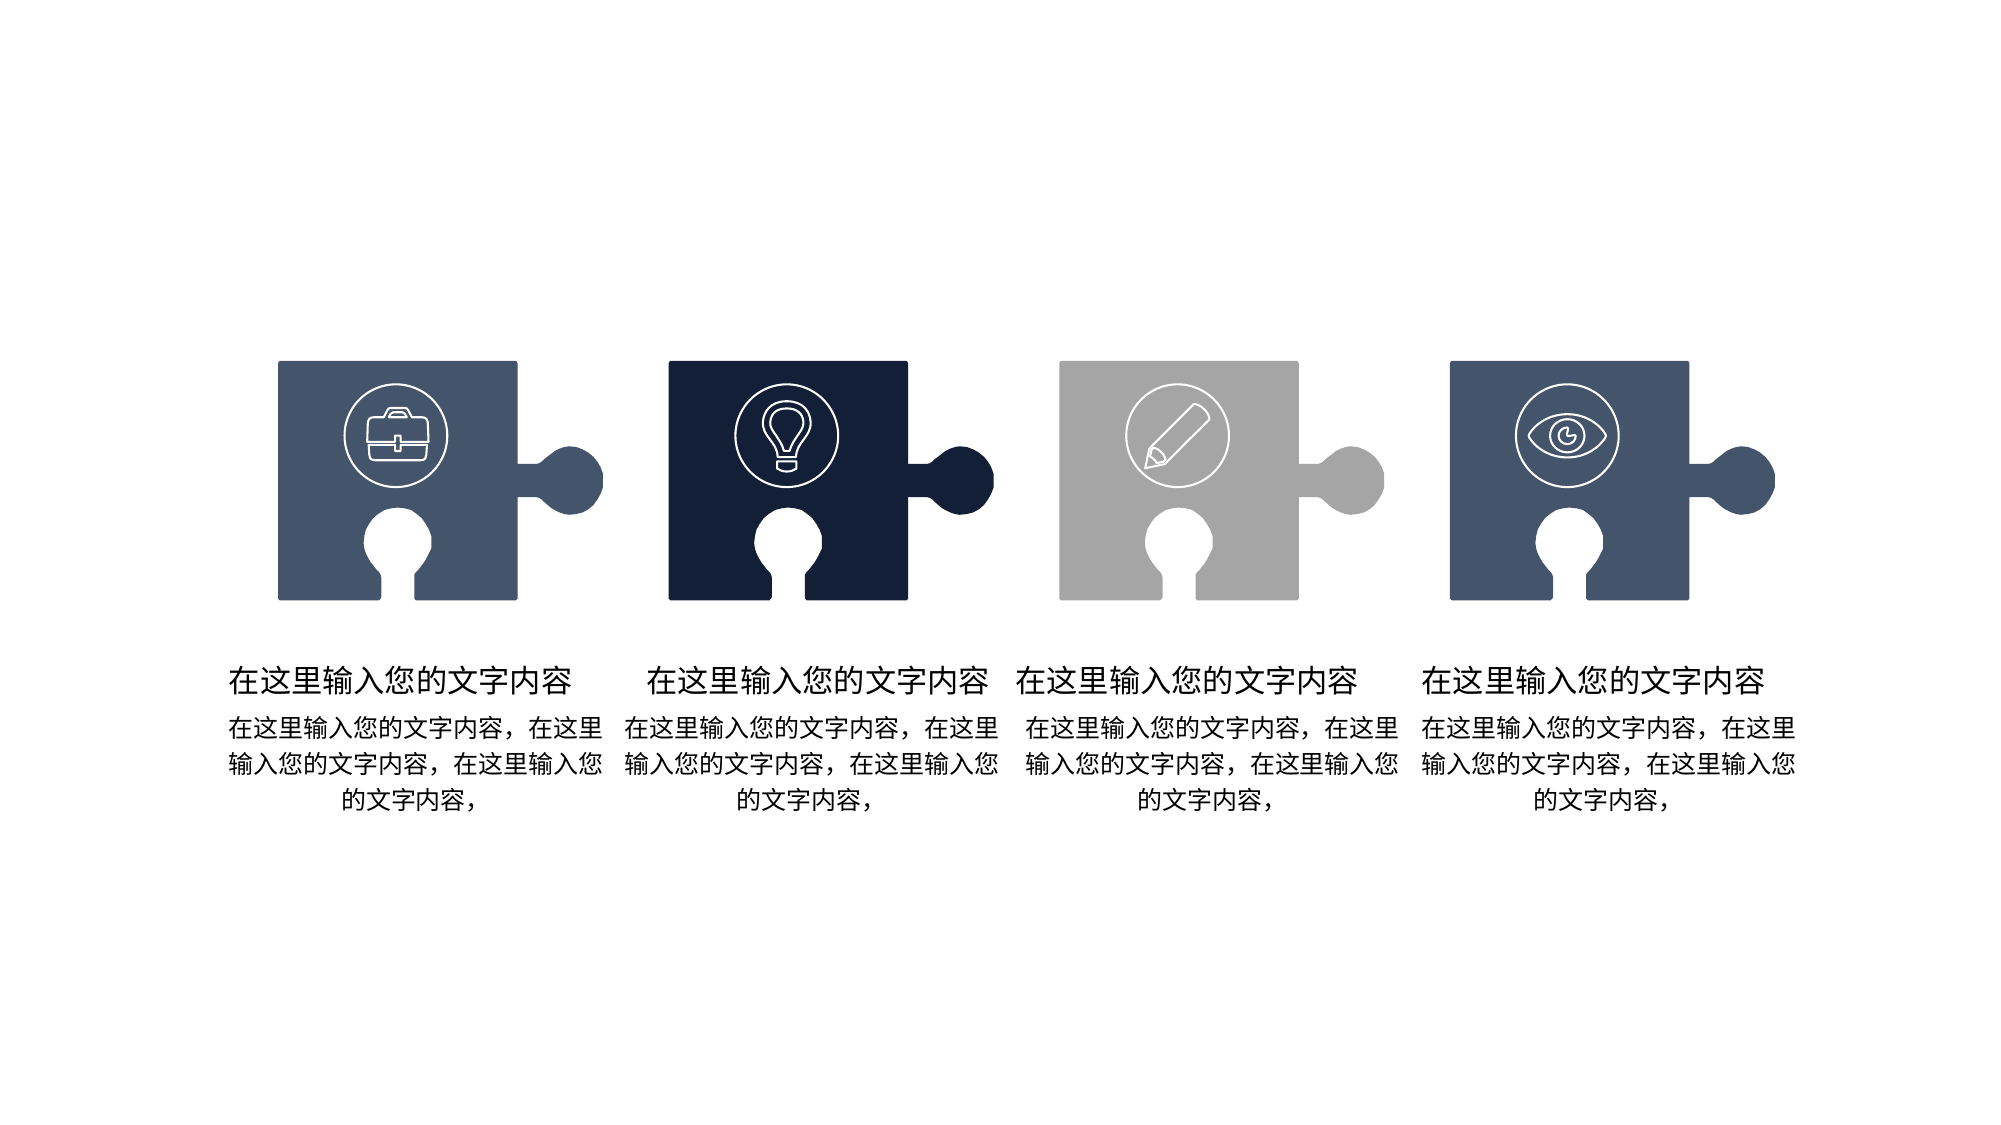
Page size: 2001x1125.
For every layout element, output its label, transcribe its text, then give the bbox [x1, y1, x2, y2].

text_box 在这里输入您的文字内容 [646, 653, 993, 699]
text_box [1449, 360, 1775, 601]
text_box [1515, 384, 1619, 488]
text_box 在这里输入您的文字内容，在这里输入您的文字内容，在这里输入您的文字内容， [598, 699, 998, 823]
text_box 在这里输入您的文字内容 [228, 653, 592, 699]
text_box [735, 384, 839, 488]
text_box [1126, 384, 1229, 488]
text_box 在这里输入您的文字内容，在这里输入您的文字内容，在这里输入您的文字内容， [202, 699, 598, 823]
text_box [1059, 360, 1385, 601]
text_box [344, 384, 448, 488]
text_box [668, 360, 994, 601]
text_box 在这里输入您的文字内容，在这里输入您的文字内容，在这里输入您的文字内容， [998, 699, 1394, 823]
text_box 在这里输入您的文字内容，在这里输入您的文字内容，在这里输入您的文字内容， [1394, 699, 1823, 823]
text_box 在这里输入您的文字内容 [1015, 653, 1378, 699]
text_box [278, 360, 603, 601]
text_box 在这里输入您的文字内容 [1421, 653, 1786, 699]
